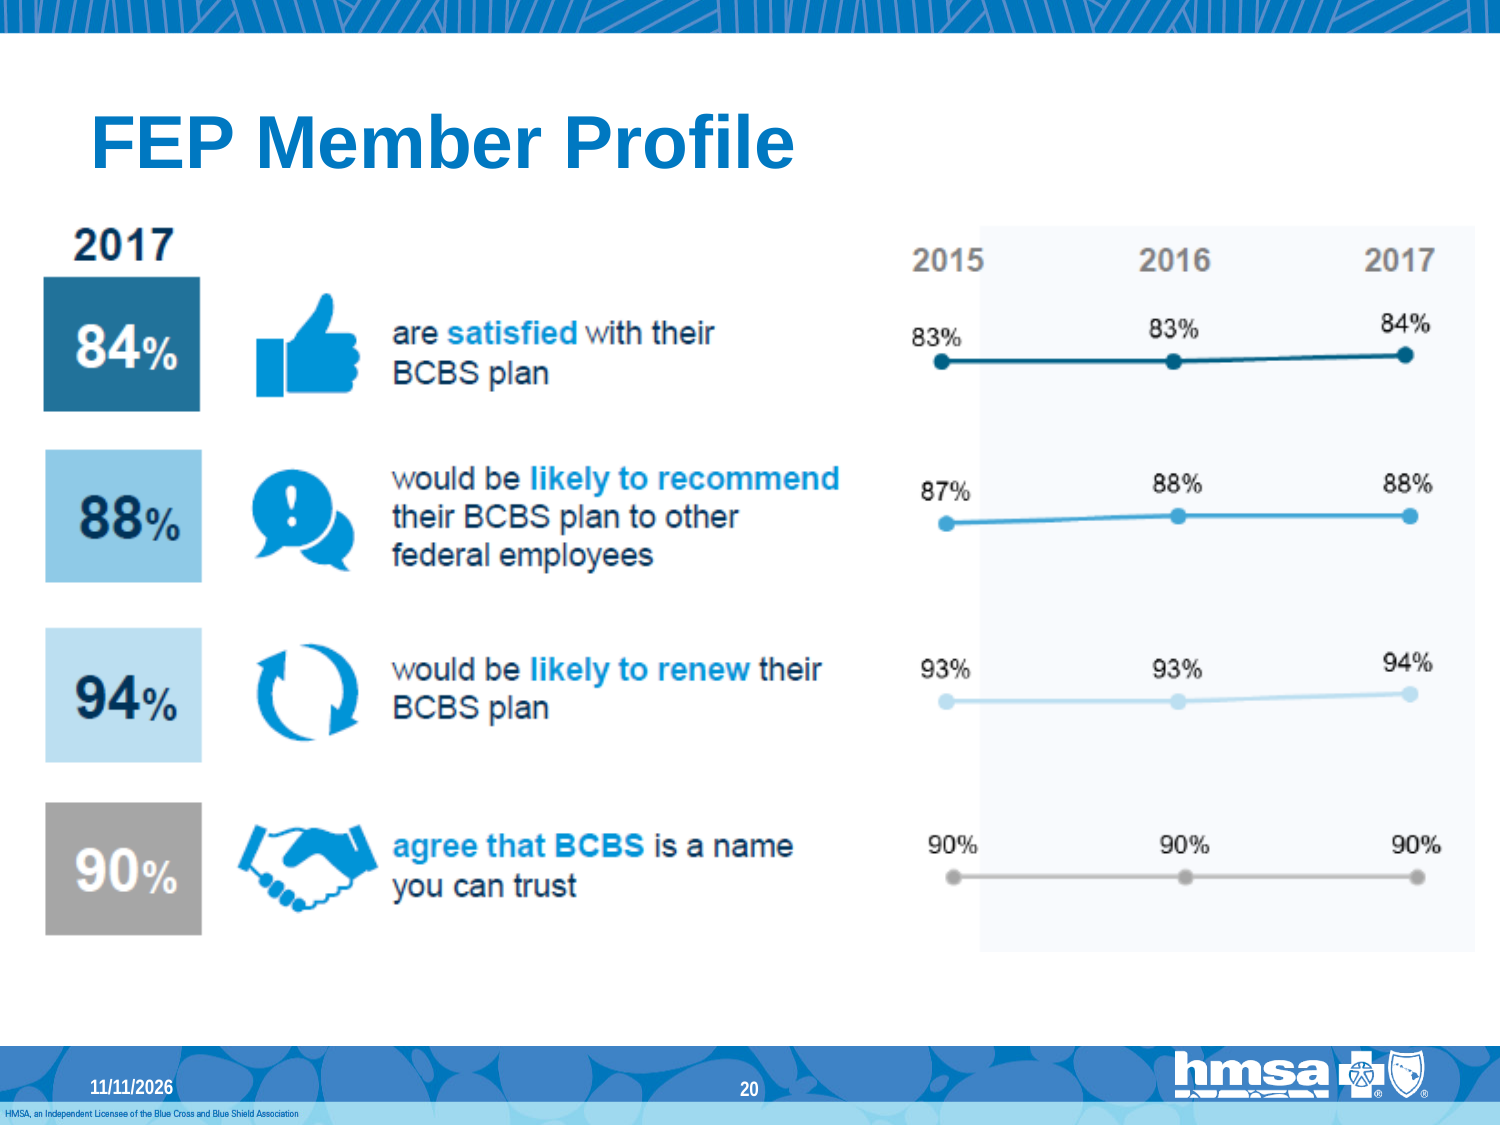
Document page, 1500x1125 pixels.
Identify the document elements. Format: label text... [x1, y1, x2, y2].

slide_number 20 [725, 1064, 1075, 1113]
title FEP Member Profile [75, 45, 1425, 199]
picture [0, 0, 1500, 34]
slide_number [75, 1059, 425, 1113]
picture [24, 201, 1475, 952]
picture [0, 1046, 1500, 1125]
